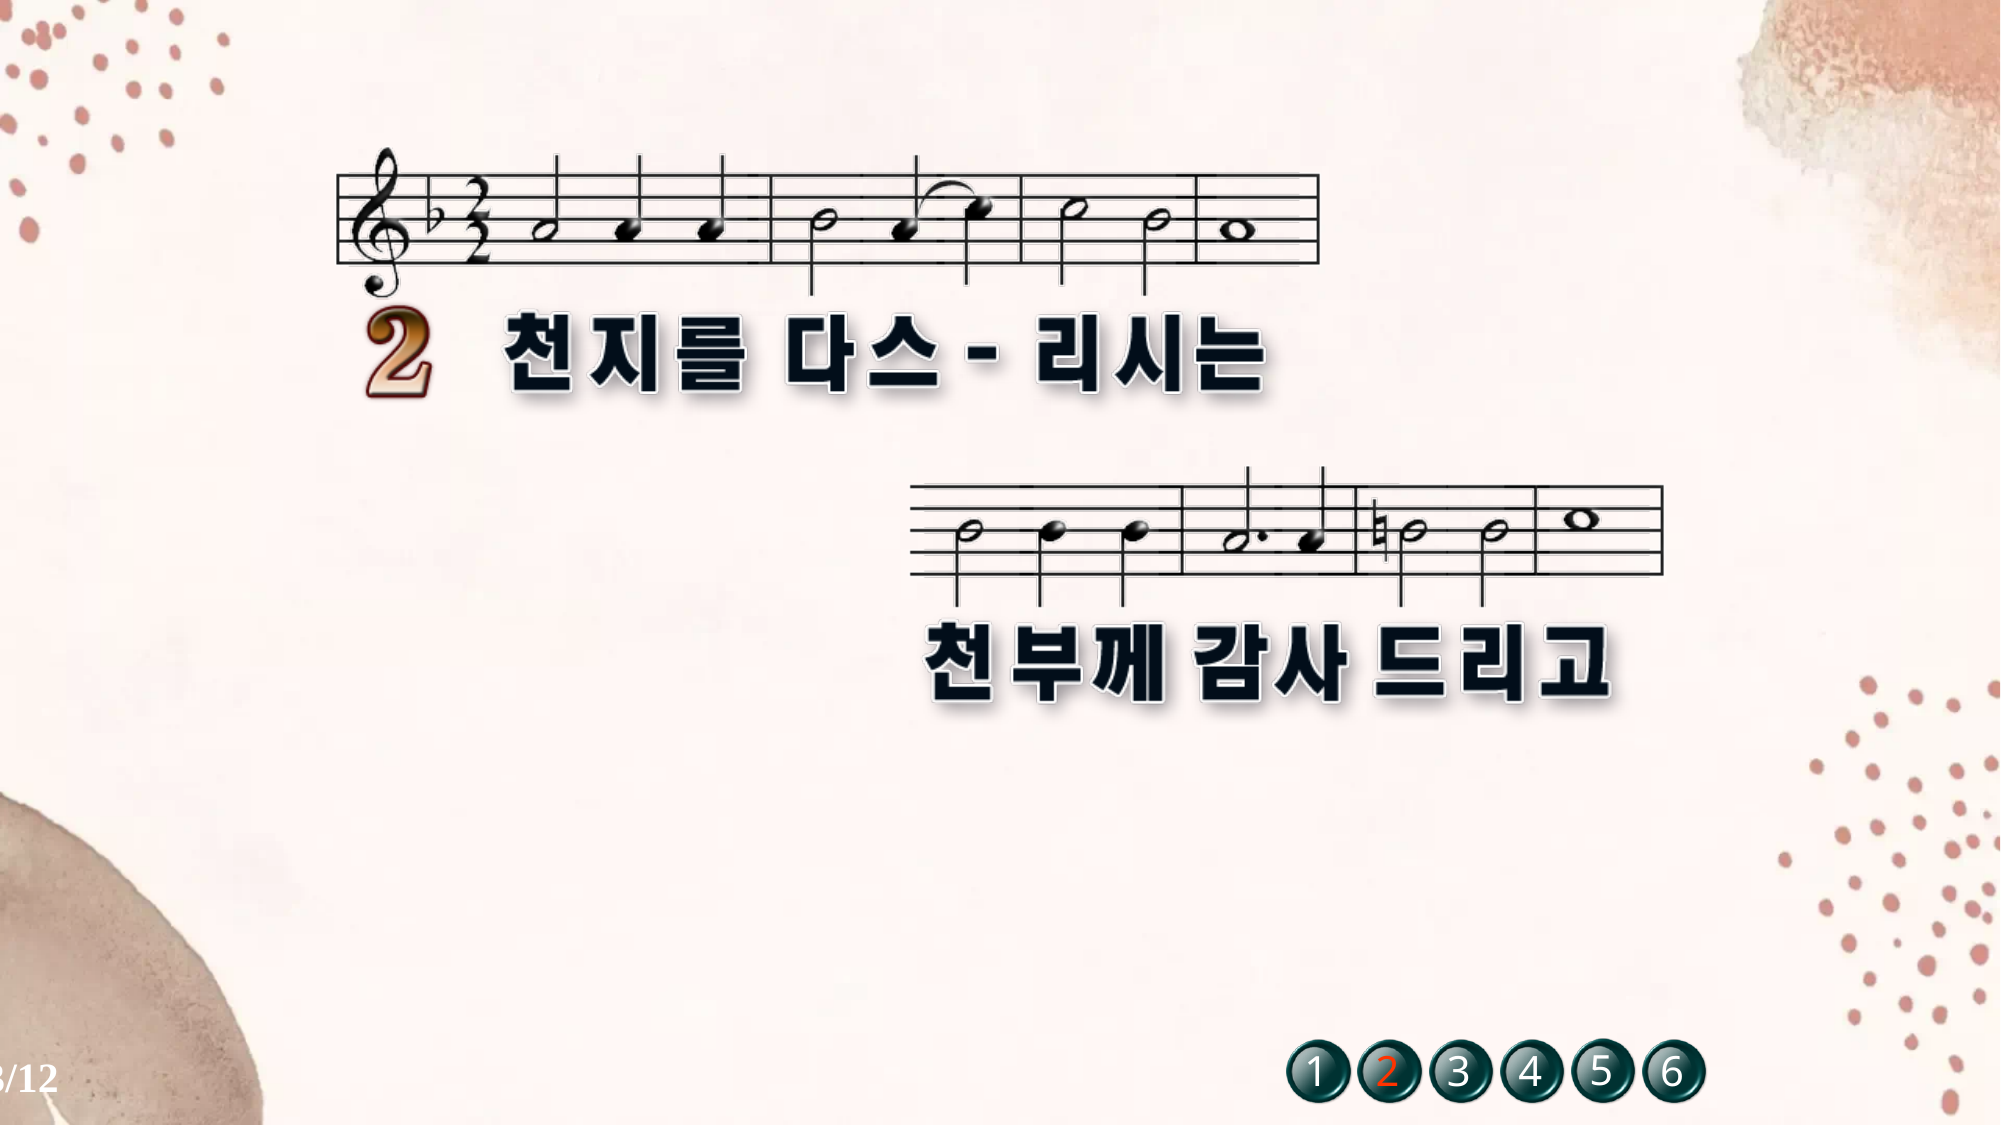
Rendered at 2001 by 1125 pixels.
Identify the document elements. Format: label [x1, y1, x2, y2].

text_box [1283, 1035, 1354, 1106]
picture [0, 0, 2001, 1125]
text_box [1568, 1034, 1638, 1106]
text_box [1426, 1035, 1496, 1106]
text_box [1639, 1035, 1709, 1106]
text_box [1354, 1035, 1425, 1106]
text_box [1497, 1035, 1567, 1106]
